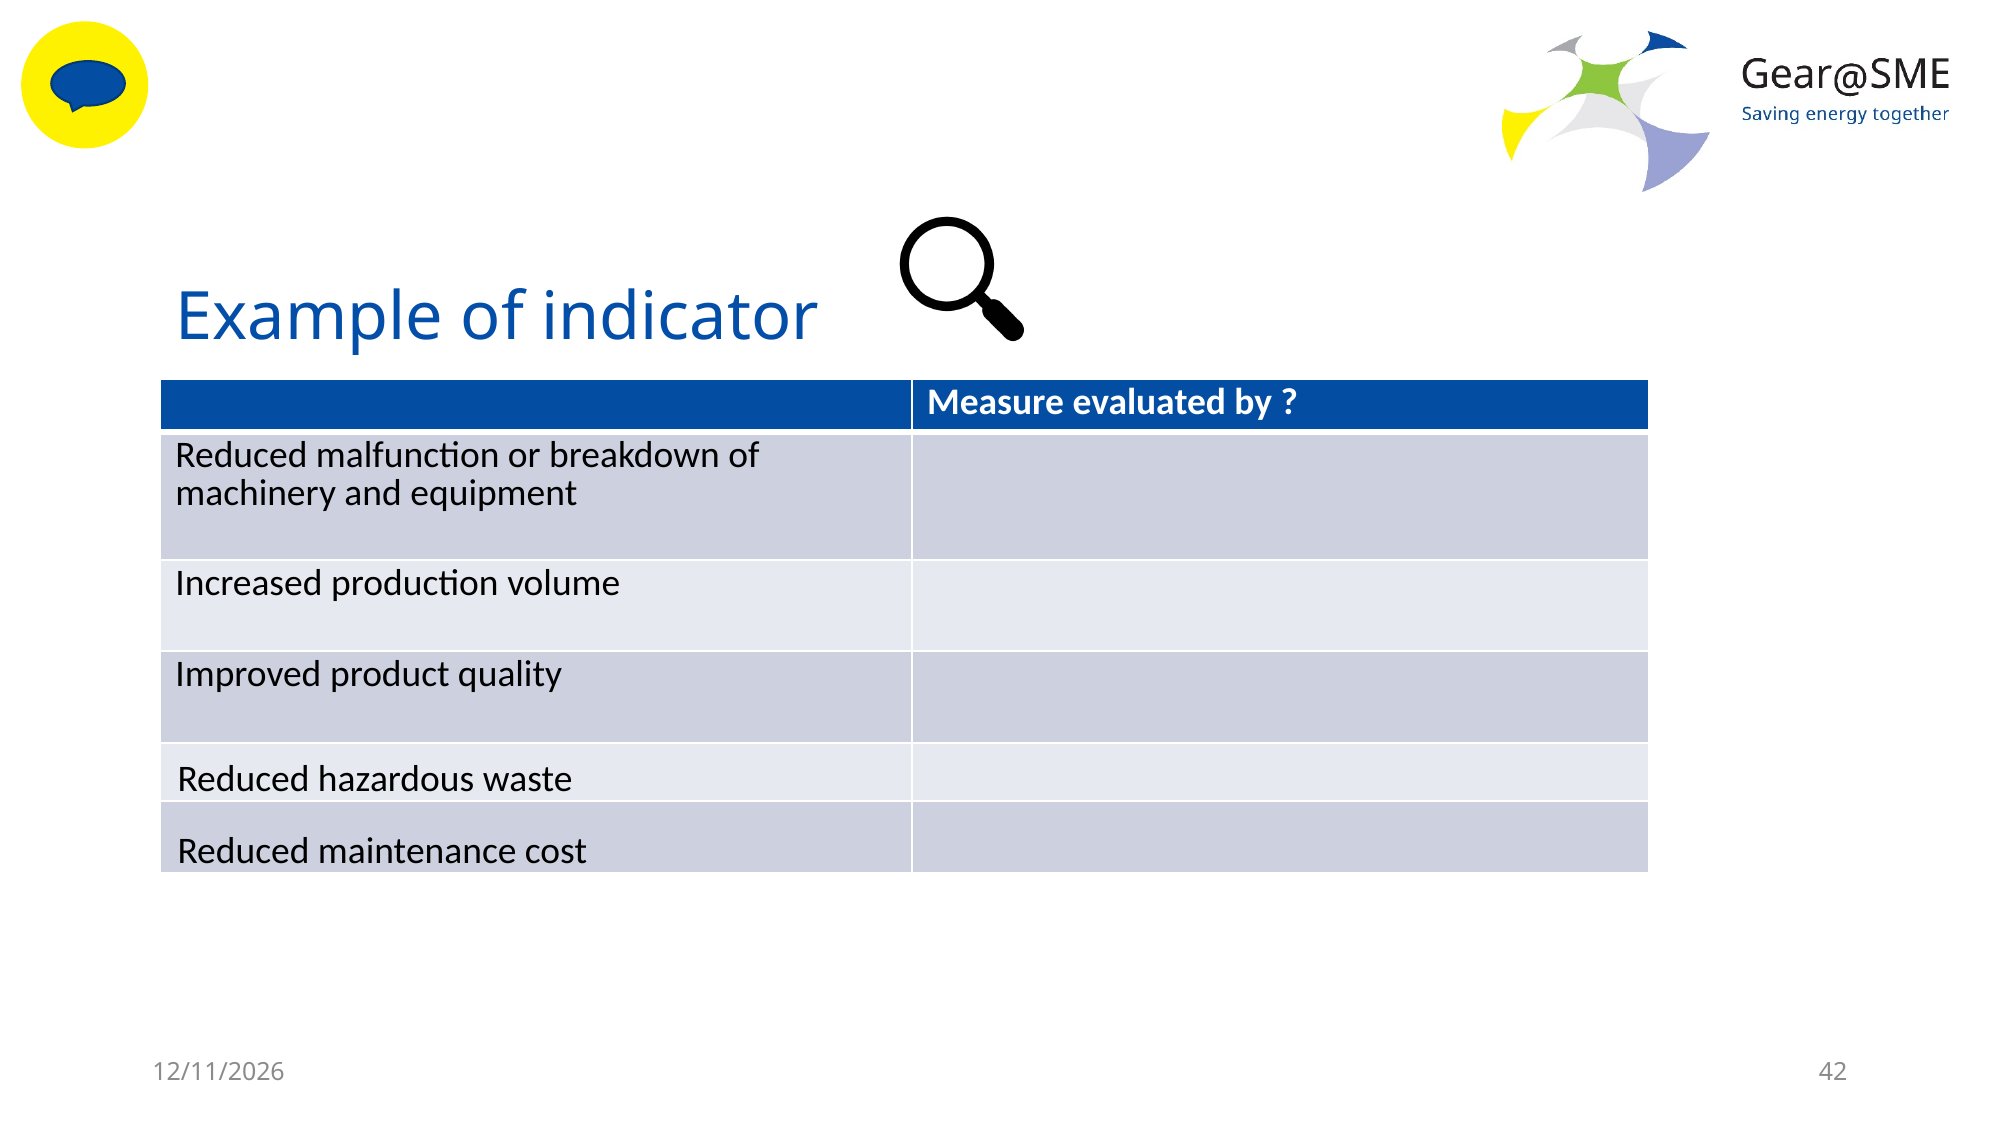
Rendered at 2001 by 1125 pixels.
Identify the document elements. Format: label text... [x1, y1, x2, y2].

table_cell [913, 802, 1648, 872]
table_cell Reduced hazardous waste [161, 744, 911, 800]
slide_number 42 [1412, 1042, 1863, 1103]
table_cell Reduced maintenance cost [161, 802, 911, 872]
picture [886, 203, 1037, 354]
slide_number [137, 1042, 588, 1103]
table_header Measure evaluated by ? [913, 380, 1648, 429]
table_cell [913, 435, 1648, 559]
table_cell [913, 744, 1648, 800]
table_cell [913, 561, 1648, 650]
table_cell [913, 652, 1648, 742]
table_cell Reduced malfunction or breakdown of machinery and equipment [161, 435, 911, 559]
table_header [161, 380, 911, 429]
table_cell Improved product quality [161, 652, 911, 742]
picture [1502, 31, 1949, 192]
table_cell Increased production volume [161, 561, 911, 650]
title Example of indicator [160, 271, 1886, 366]
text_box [22, 22, 148, 148]
